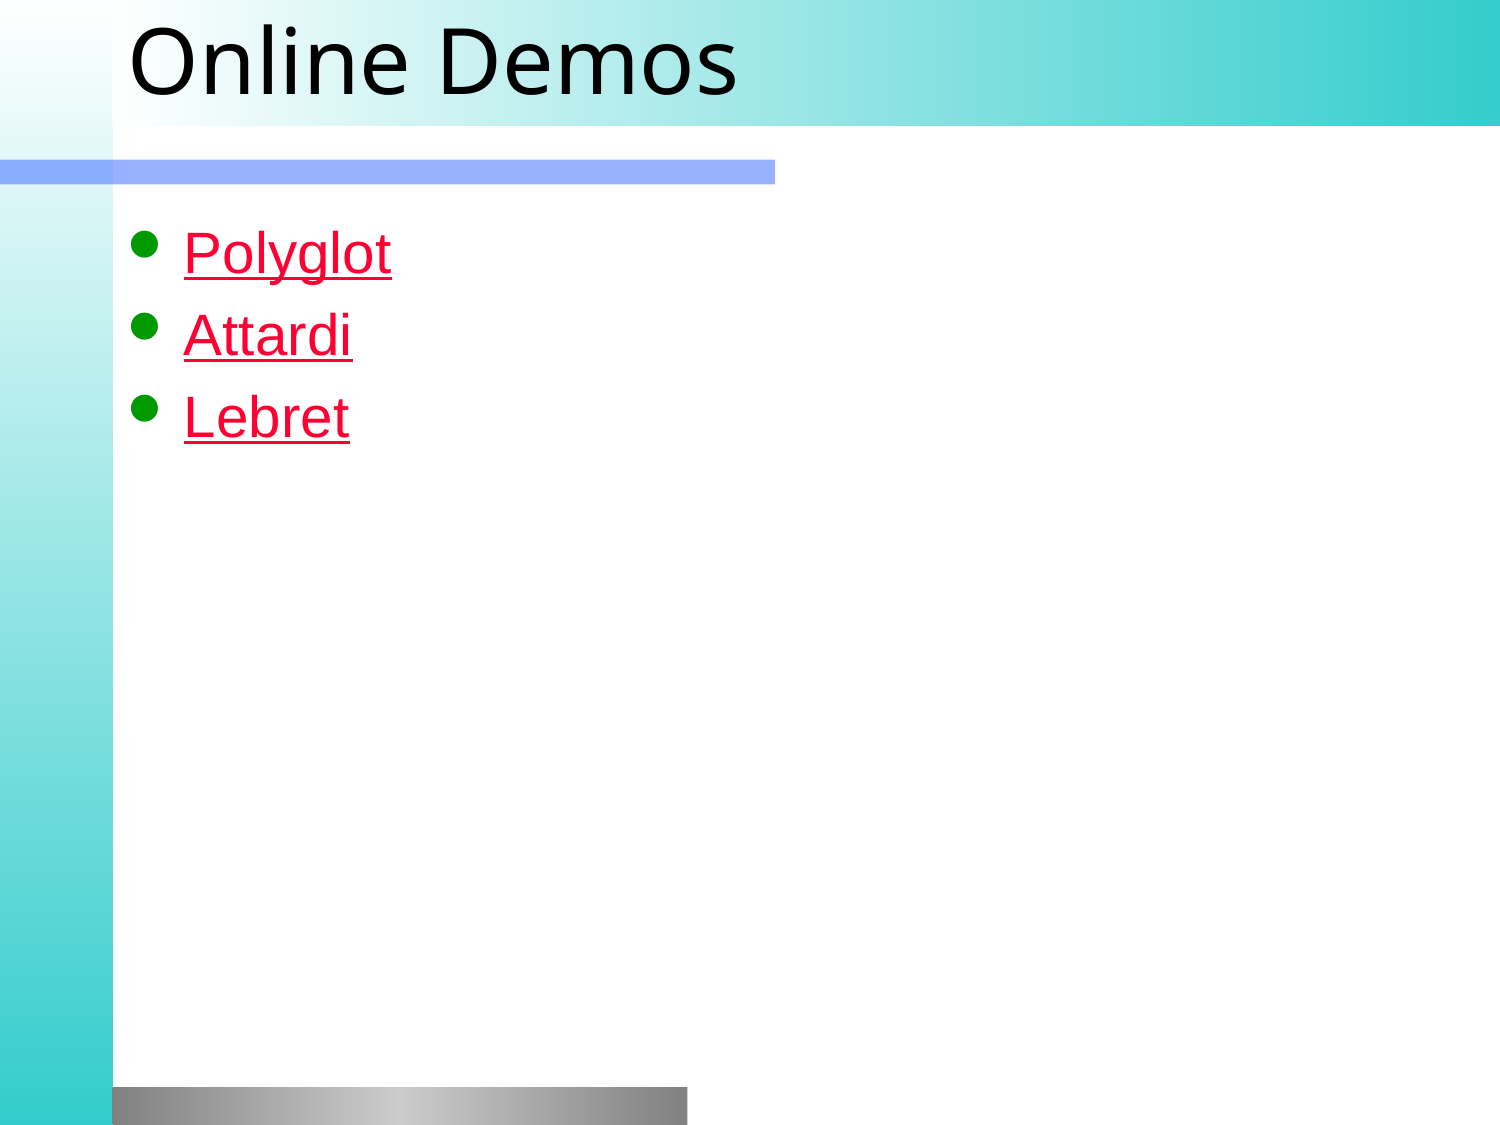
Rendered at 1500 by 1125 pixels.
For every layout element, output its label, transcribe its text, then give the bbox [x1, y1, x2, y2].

title Online Demos [112, 0, 1500, 121]
list Polyglot Attardi Lebret [112, 207, 1388, 1073]
